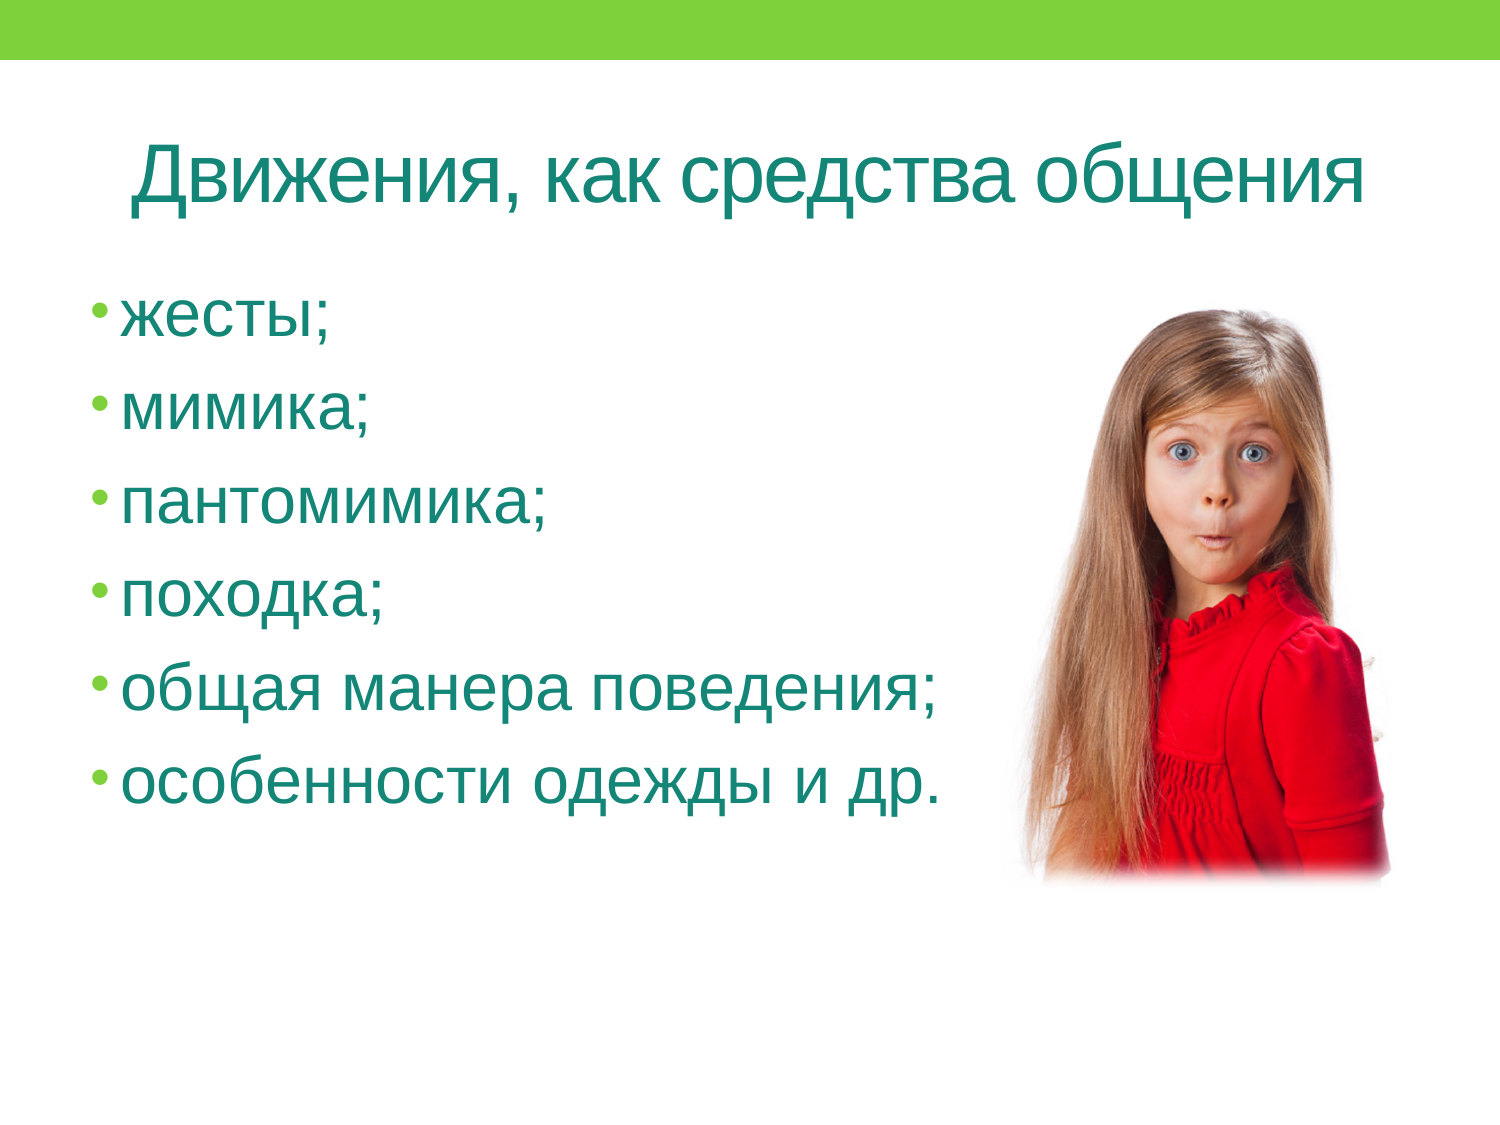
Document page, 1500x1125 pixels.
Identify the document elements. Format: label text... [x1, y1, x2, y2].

title Движения, как средства общения [75, 87, 1425, 250]
picture [997, 278, 1405, 890]
list жесты; мимика; пантомимика; походка; общая манера поведения; особенности одежды и др. [75, 262, 1425, 1063]
